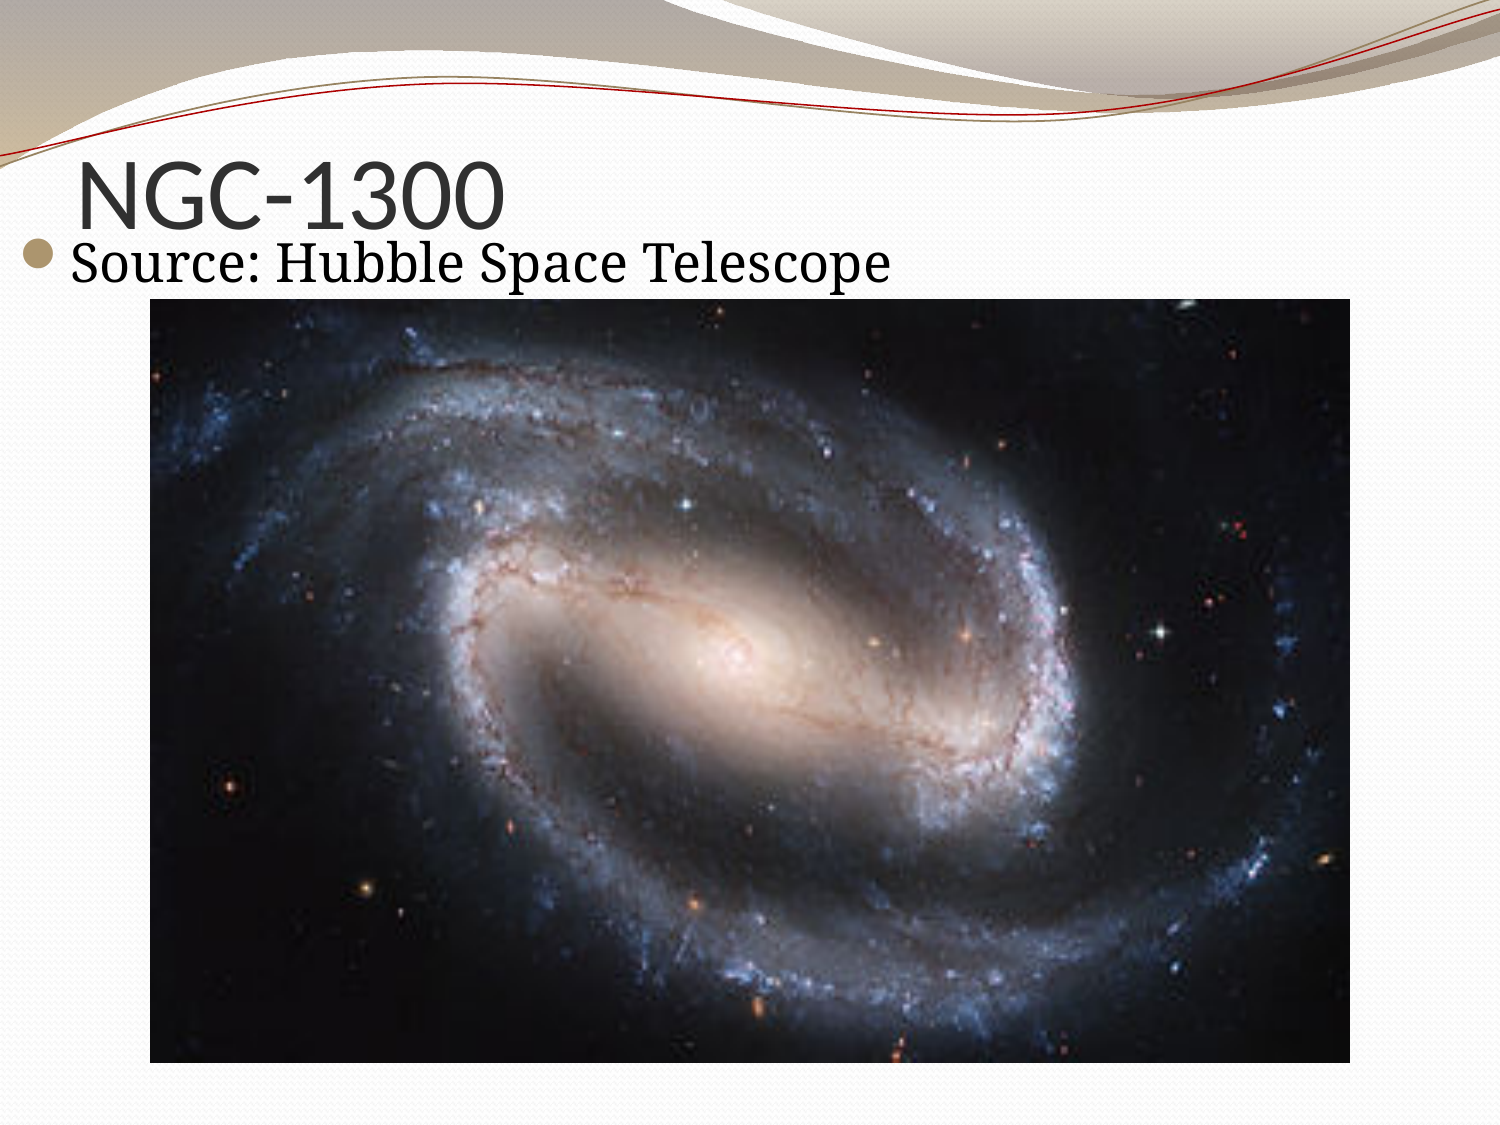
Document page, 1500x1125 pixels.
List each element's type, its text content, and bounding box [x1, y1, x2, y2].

title NGC-1300 [75, 87, 1425, 220]
list Source: Hubble Space Telescope [3, 220, 1492, 1034]
picture [149, 299, 1351, 1063]
